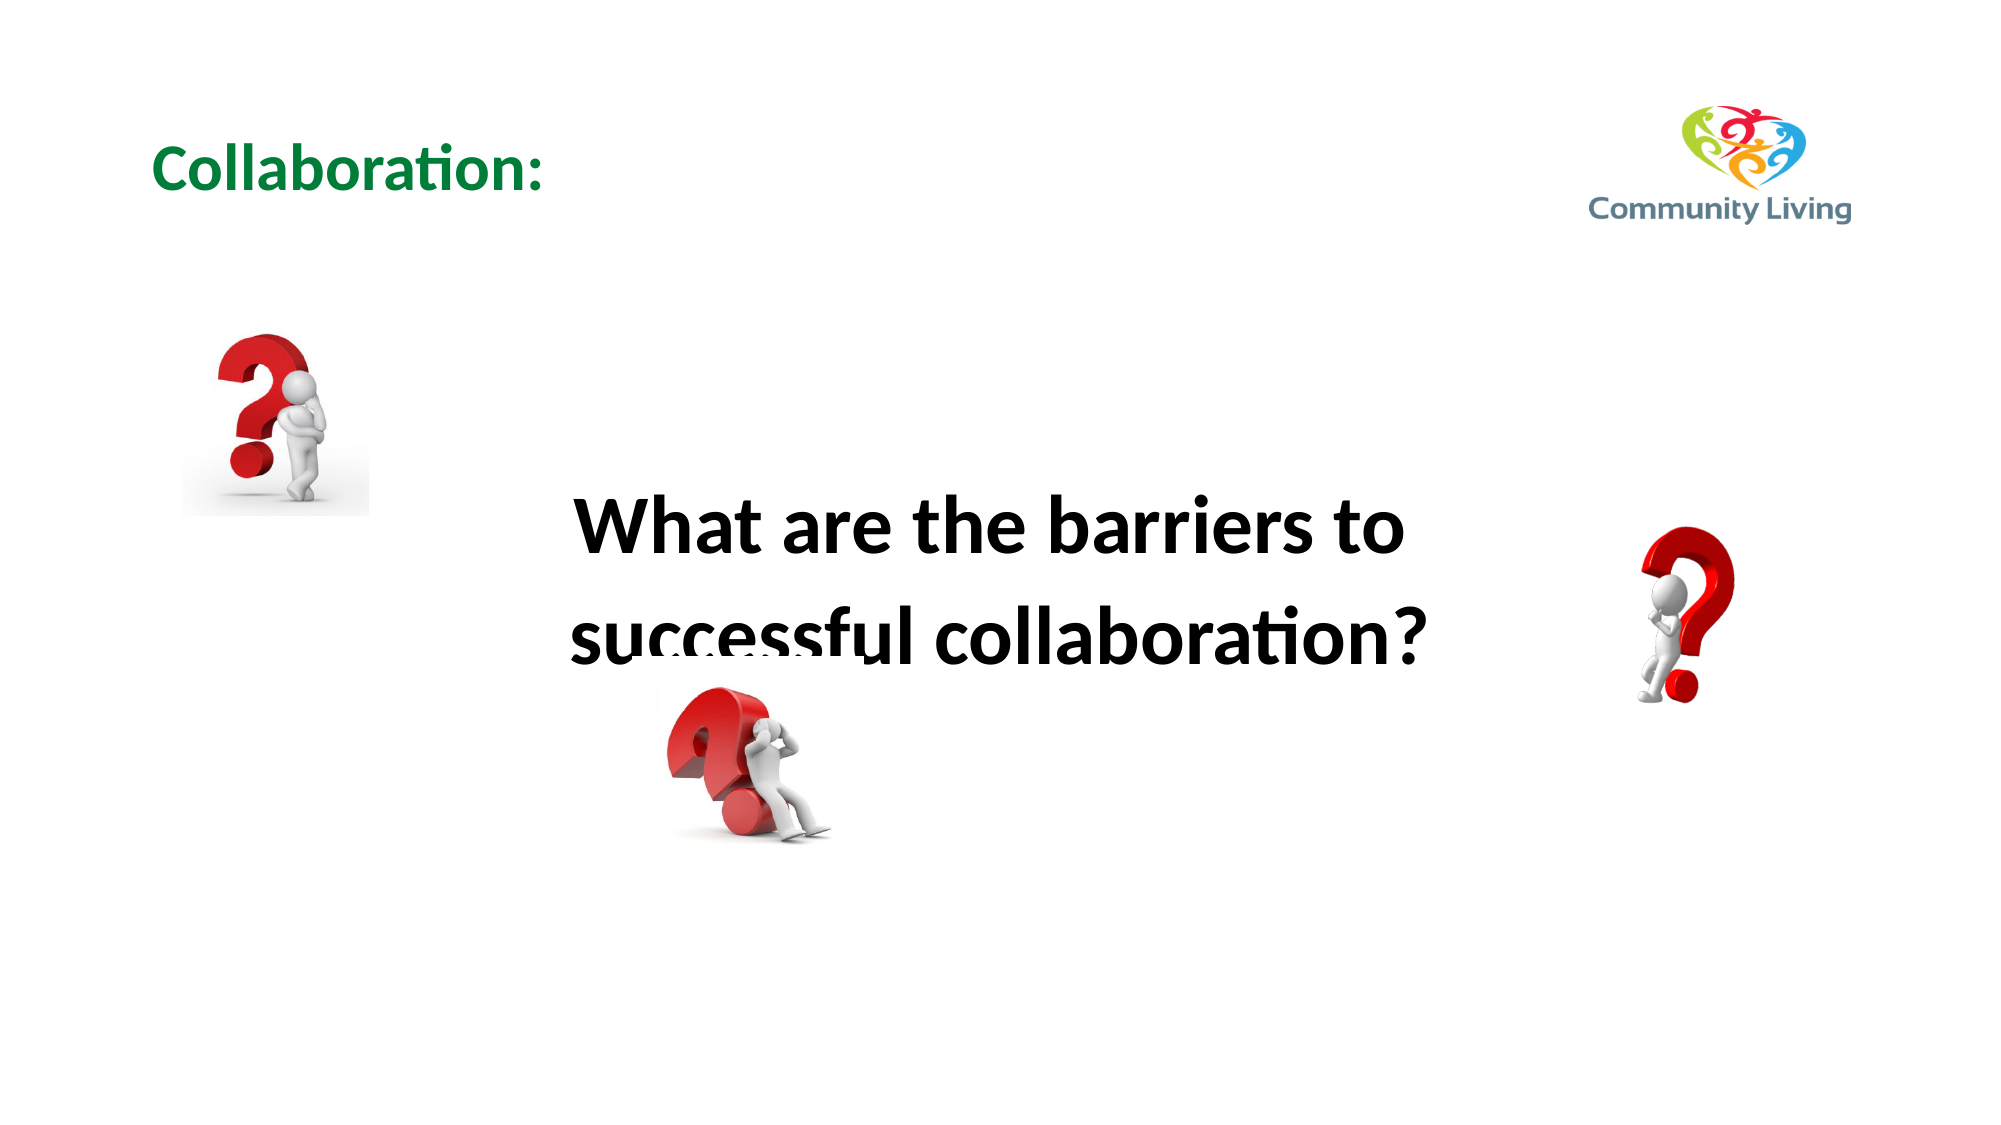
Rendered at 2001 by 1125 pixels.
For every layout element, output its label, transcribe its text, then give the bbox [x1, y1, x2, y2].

title Collaboration: [137, 59, 1863, 278]
picture [150, 327, 400, 516]
list What are the barriers to successful collaboration? [137, 299, 1863, 1014]
picture [632, 656, 864, 868]
picture [1591, 516, 1768, 715]
picture [1589, 106, 1851, 225]
